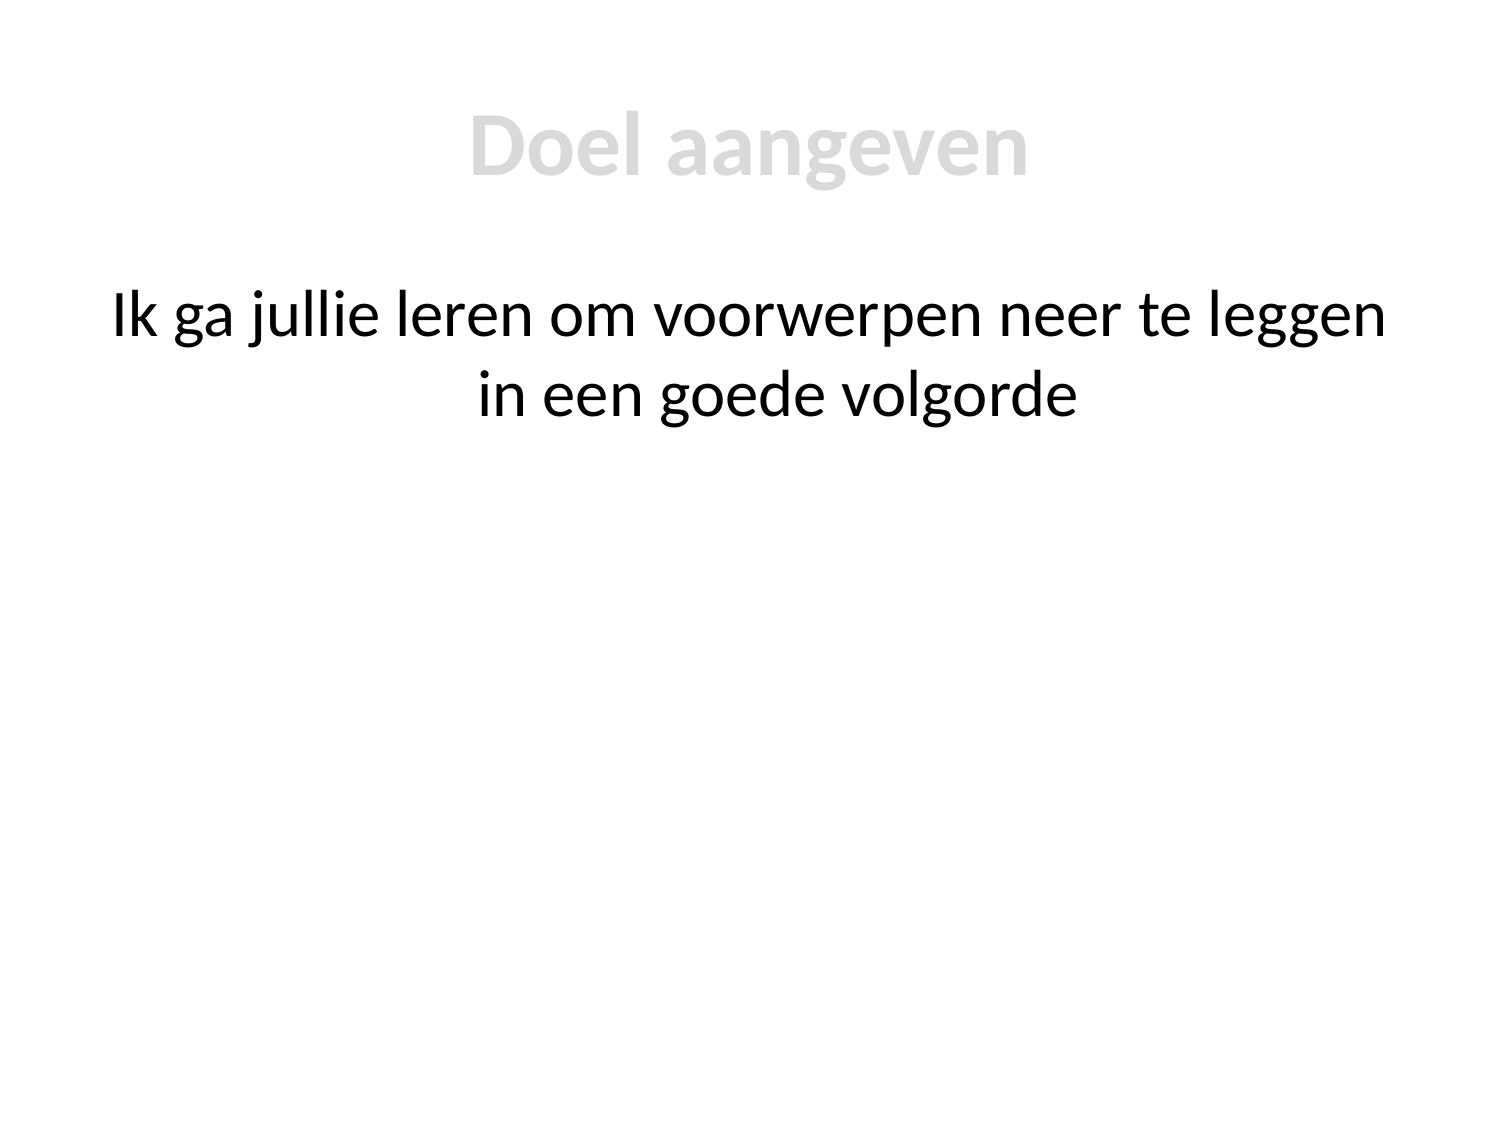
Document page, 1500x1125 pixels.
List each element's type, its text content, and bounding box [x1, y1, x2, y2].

title Doel aangeven [75, 45, 1425, 233]
list Ik ga jullie leren om voorwerpen neer te leggen in een goede volgorde [75, 262, 1425, 1005]
